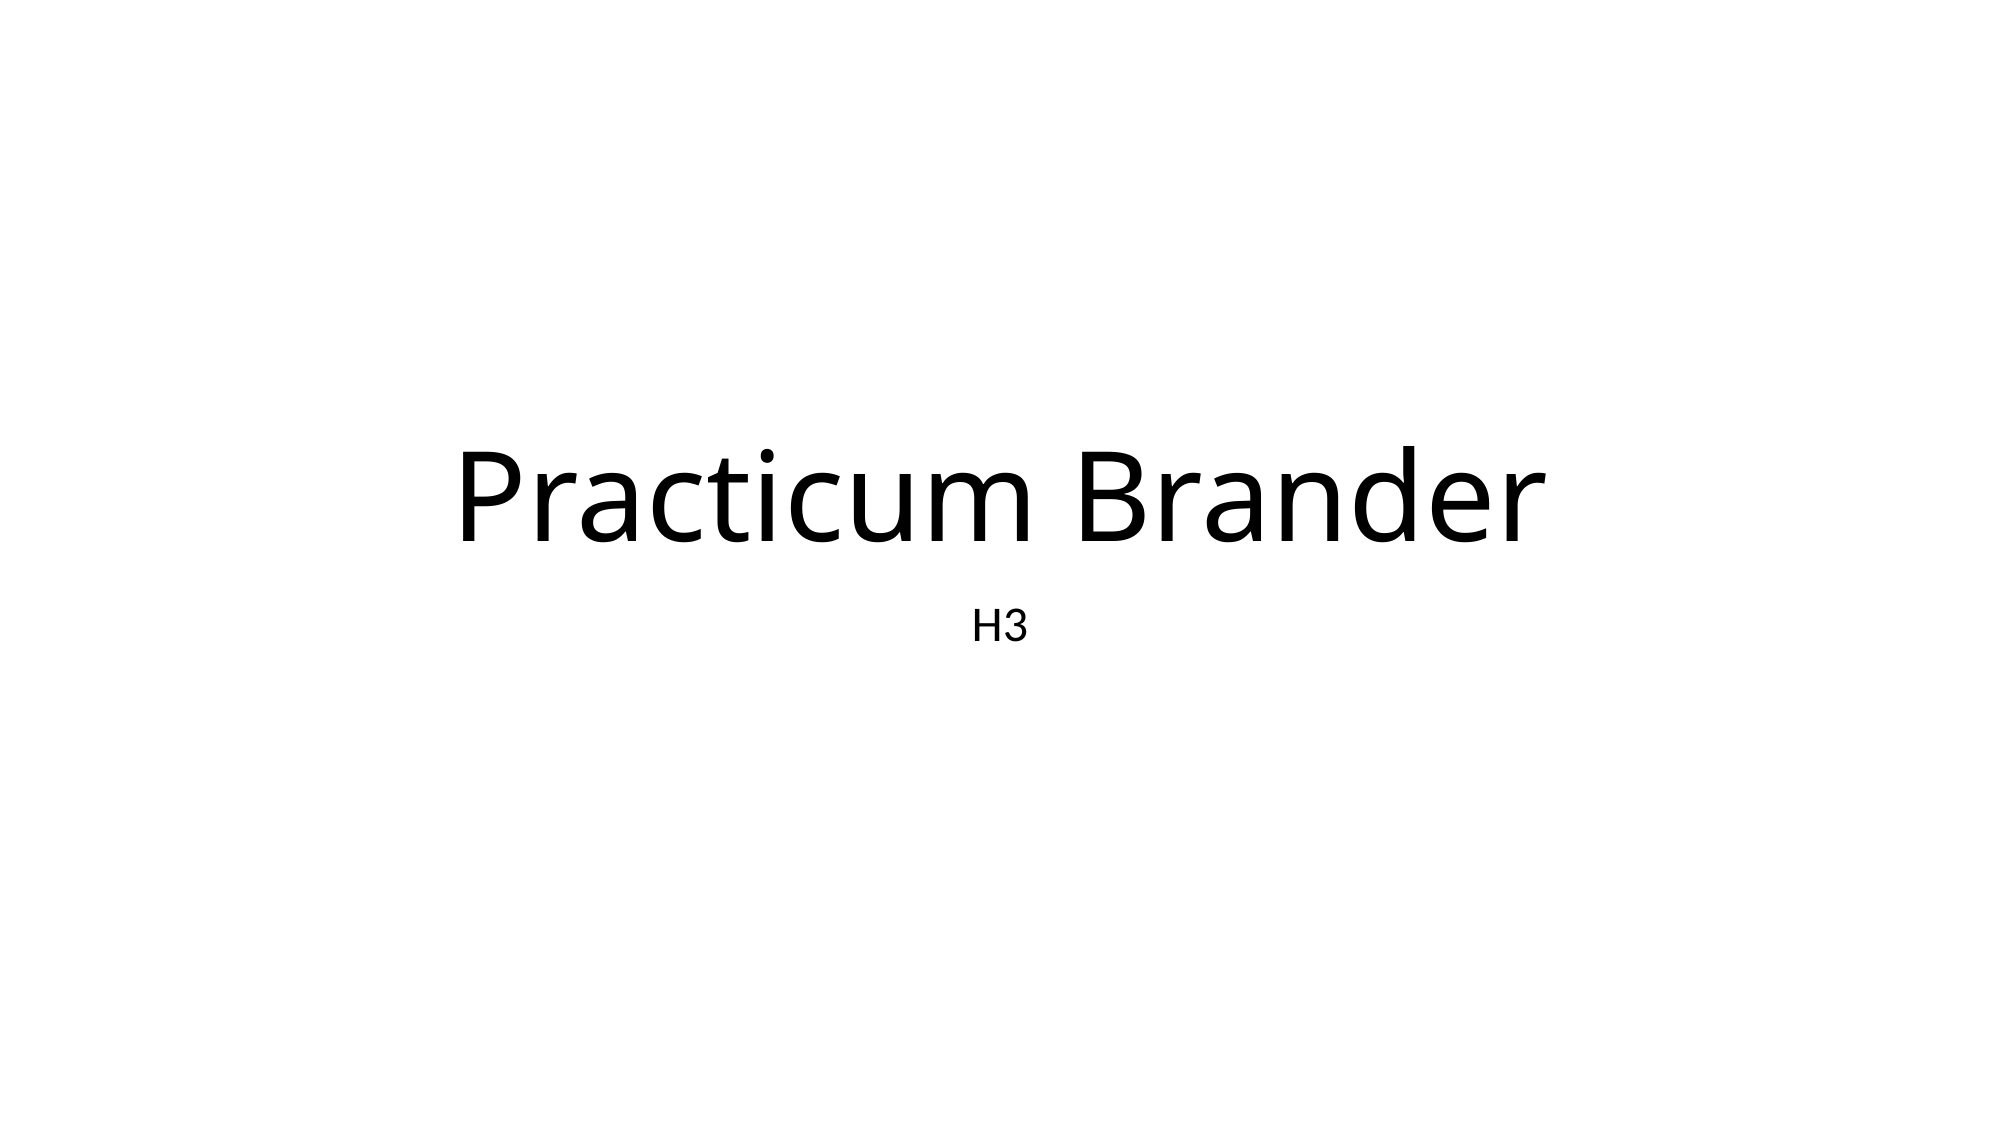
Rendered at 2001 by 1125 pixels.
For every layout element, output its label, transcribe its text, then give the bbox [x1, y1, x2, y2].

subtitle H3 [249, 590, 1750, 863]
title Practicum Brander [249, 184, 1750, 576]
